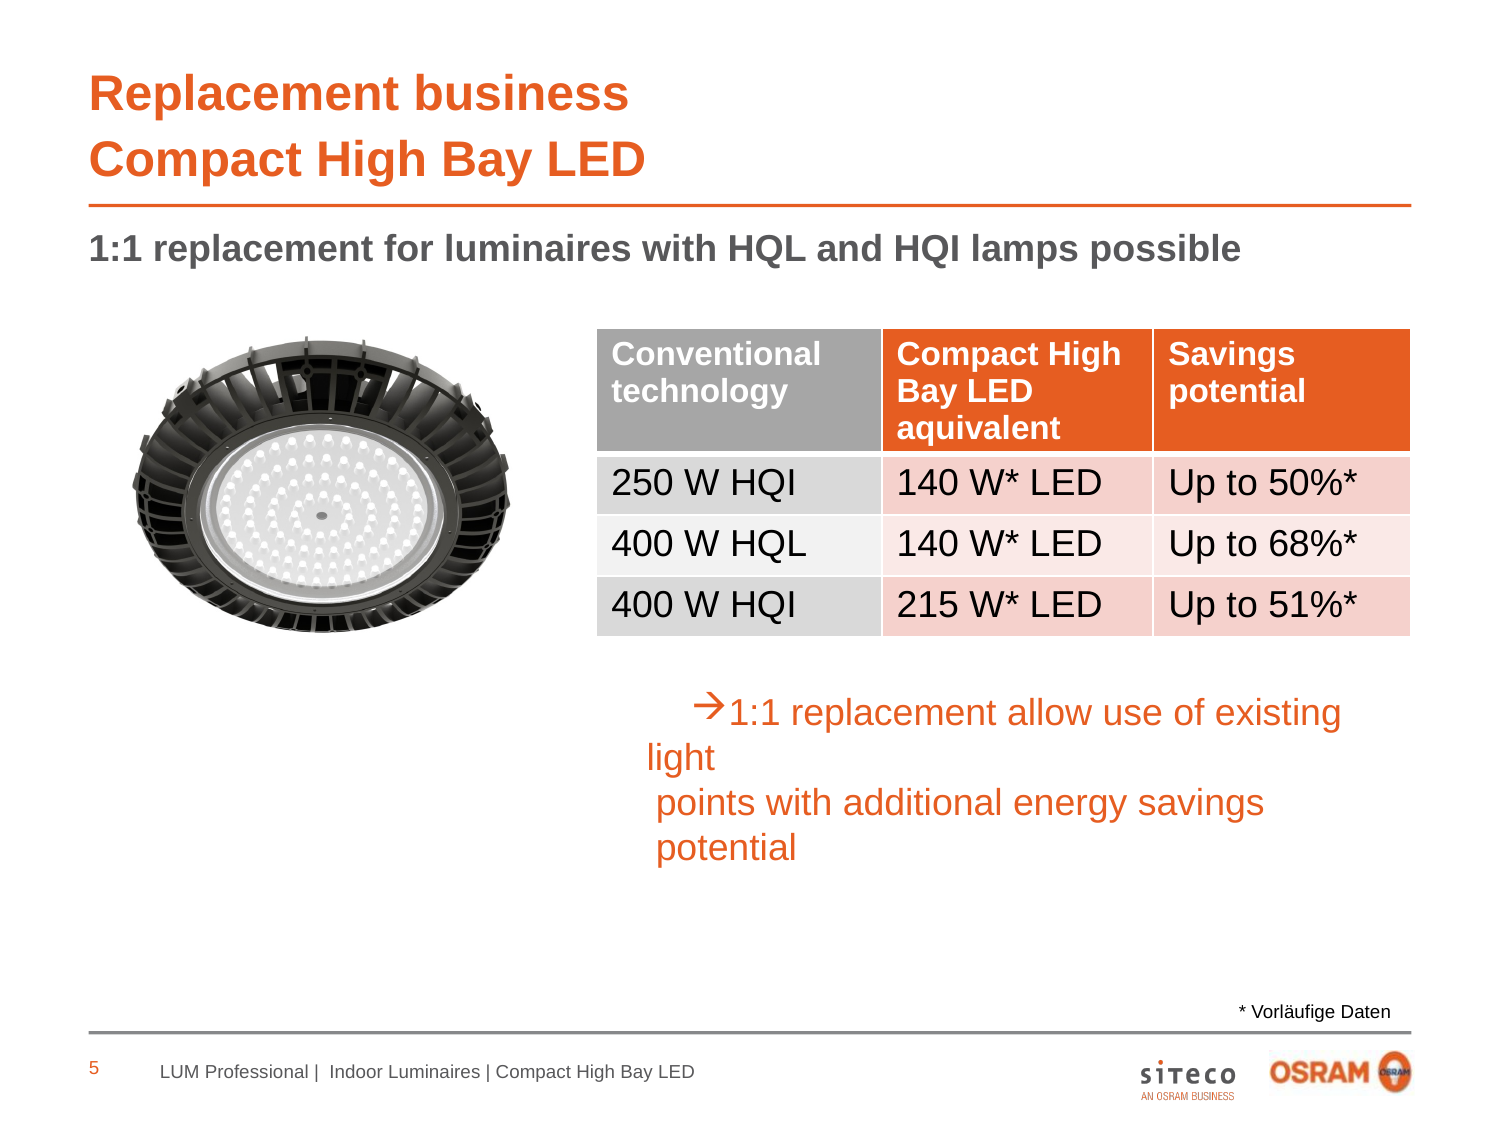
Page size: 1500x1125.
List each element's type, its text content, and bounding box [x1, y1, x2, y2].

picture [1269, 1050, 1415, 1096]
table_cell Up to 50%* [1154, 457, 1410, 514]
table_cell Up to 68%* [1154, 516, 1410, 575]
table_cell 400 W HQL [597, 516, 881, 575]
table_cell 140 W* LED [883, 457, 1152, 514]
text_box 1:1 replacement allow use of existing light points with additional energy savings potential [596, 680, 1412, 921]
table_cell Up to 51%* [1154, 577, 1410, 636]
table_header Savings potential [1154, 329, 1410, 451]
table_cell 400 W HQI [597, 577, 881, 636]
table_header Compact High Bay LED aquivalent [883, 329, 1152, 451]
table_cell 250 W HQI [597, 457, 881, 514]
text_box LUM Professional | Indoor Luminaires | Compact High Bay LED [145, 1052, 1176, 1079]
text_box 1:1 replacement for luminaires with HQL and HQI lamps possible [88, 219, 1412, 303]
text_box Replacement business Compact High Bay LED [88, 54, 1412, 185]
text_box * Vorläufige Daten [944, 992, 1406, 1030]
picture [132, 327, 516, 642]
table_header Conventional technology [597, 329, 881, 451]
table_cell 215 W* LED [883, 577, 1152, 636]
table_cell 140 W* LED [883, 516, 1152, 575]
slide_number 5 [88, 1051, 136, 1080]
